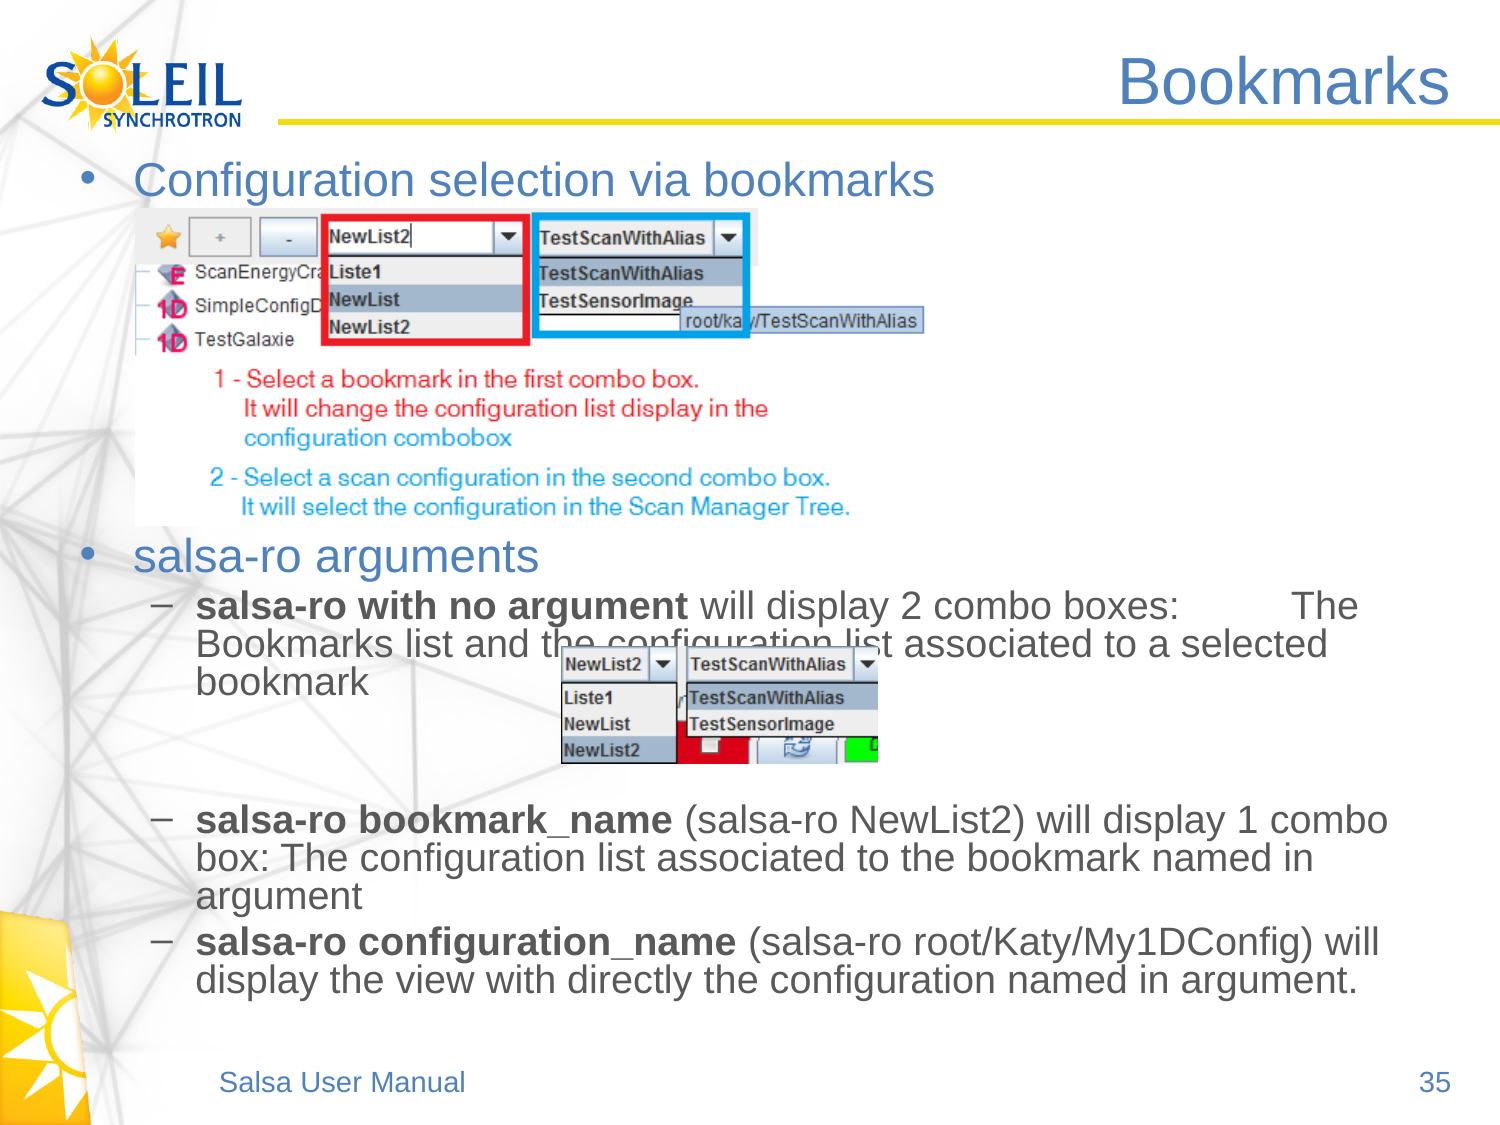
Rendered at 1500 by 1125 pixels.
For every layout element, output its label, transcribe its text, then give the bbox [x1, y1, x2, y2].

picture [0, 0, 1500, 1125]
title Bookmarks [277, 31, 1467, 125]
text_box Configuration selection via bookmarks salsa-ro arguments salsa-ro with no argument will display 2 combo boxes: The Bookmarks list and the configuration list associated to a selected bookmark salsa-ro bookmark_name (salsa-ro NewList2) will display 1 combo box: The configuration list associated to the bookmark named in argument salsa-ro configuration_name (salsa-ro root/Katy/My1DConfig) will display the view with directly the configuration named in argument. [64, 152, 1463, 1015]
text_box Salsa User Manual 35 [100, 1046, 1467, 1116]
